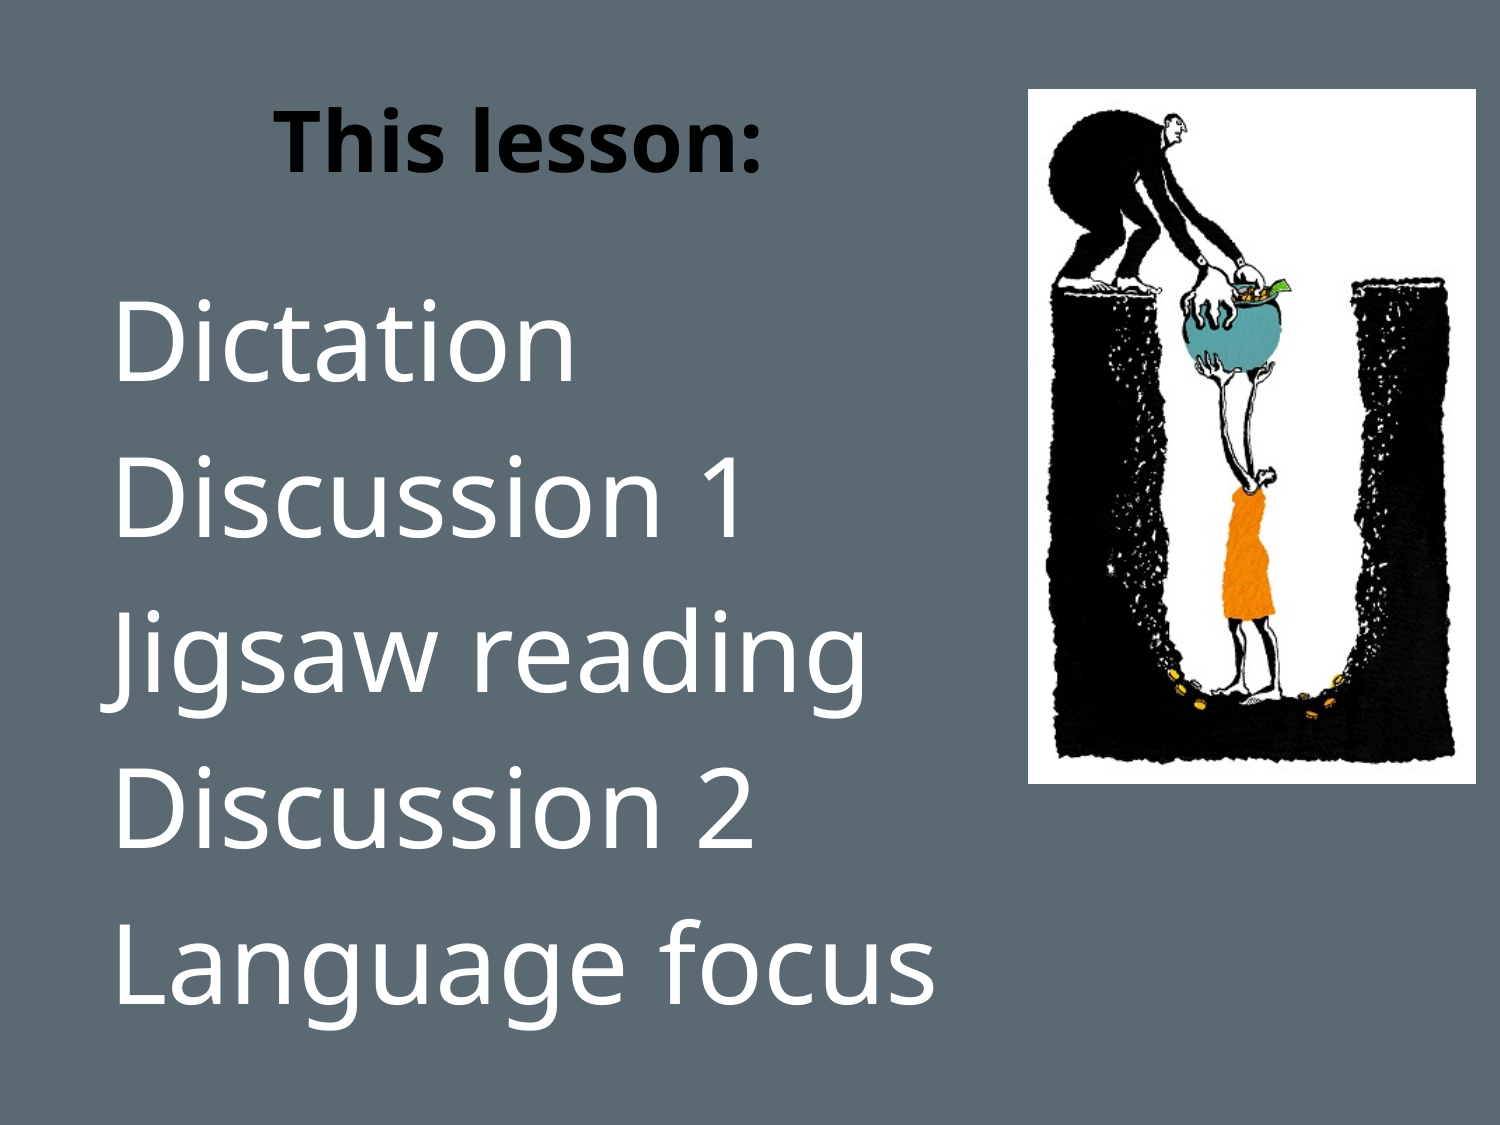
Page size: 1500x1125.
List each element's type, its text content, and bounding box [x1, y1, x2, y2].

title This lesson: [75, 45, 963, 233]
picture [1028, 89, 1476, 785]
list Dictation Discussion 1 Jigsaw reading Discussion 2 Language focus [75, 262, 1425, 1035]
